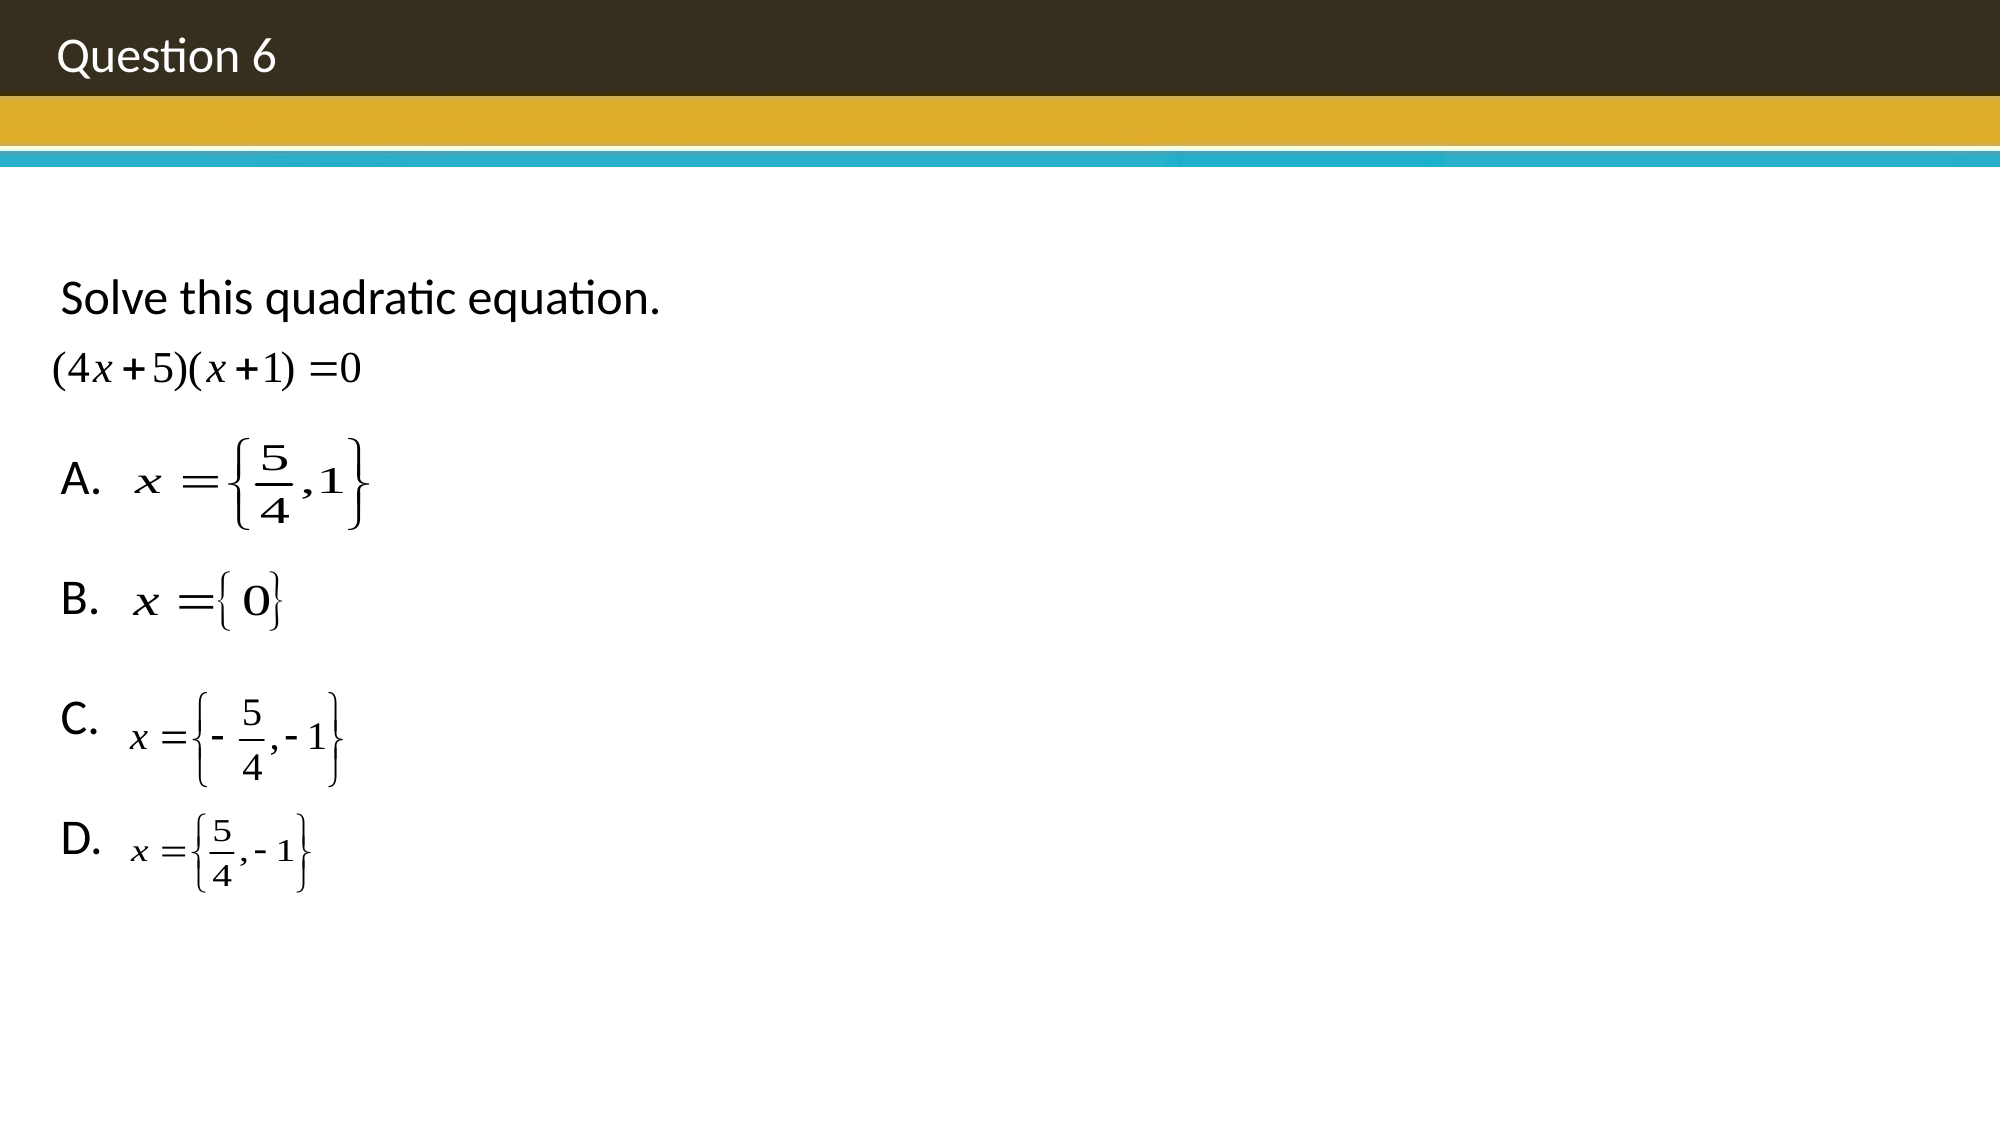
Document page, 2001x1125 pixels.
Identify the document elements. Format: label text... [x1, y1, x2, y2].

text_box Solve this quadratic equation. A. B. C. D. [45, 257, 1958, 1113]
picture [123, 430, 385, 539]
picture [45, 342, 370, 402]
picture [0, 0, 2000, 167]
picture [123, 808, 321, 899]
picture [122, 684, 353, 796]
picture [122, 567, 303, 642]
text_box Question 6 [41, 14, 293, 90]
